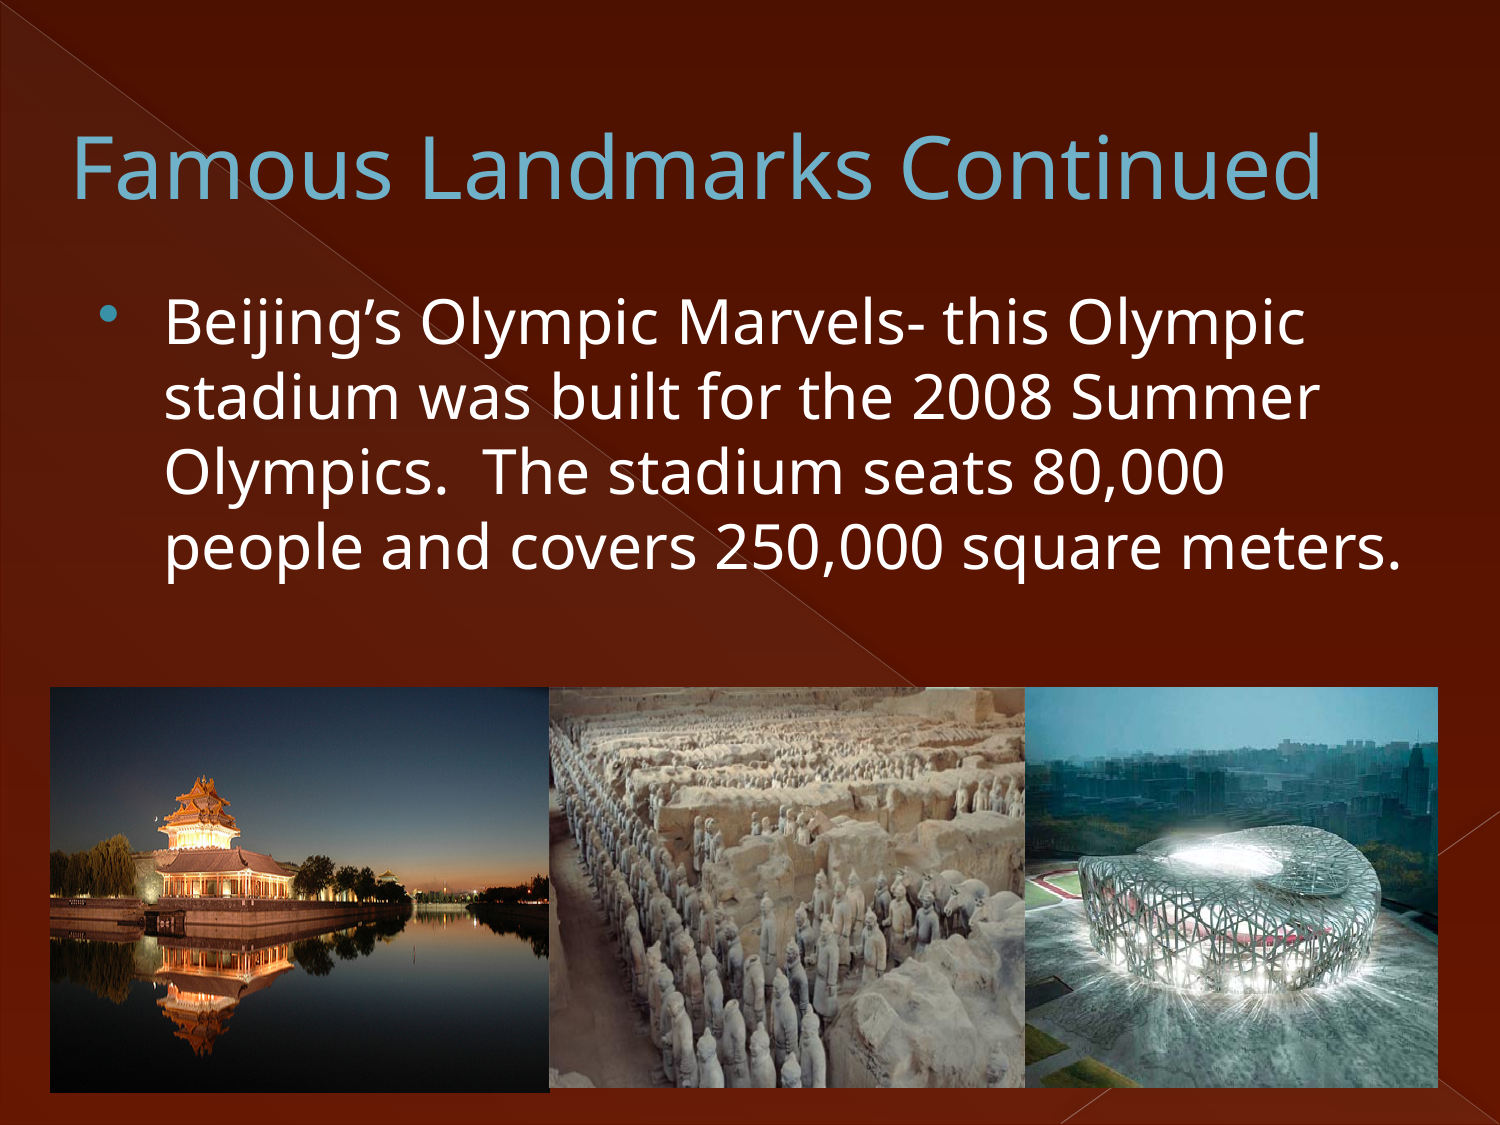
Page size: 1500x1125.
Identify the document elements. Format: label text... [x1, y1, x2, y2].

title Famous Landmarks Continued [0, 50, 1400, 280]
picture [49, 687, 1438, 1093]
list Beijing’s Olympic Marvels- this Olympic stadium was built for the 2008 Summer Olympics. The stadium seats 80,000 people and covers 250,000 square meters. [75, 275, 1425, 674]
